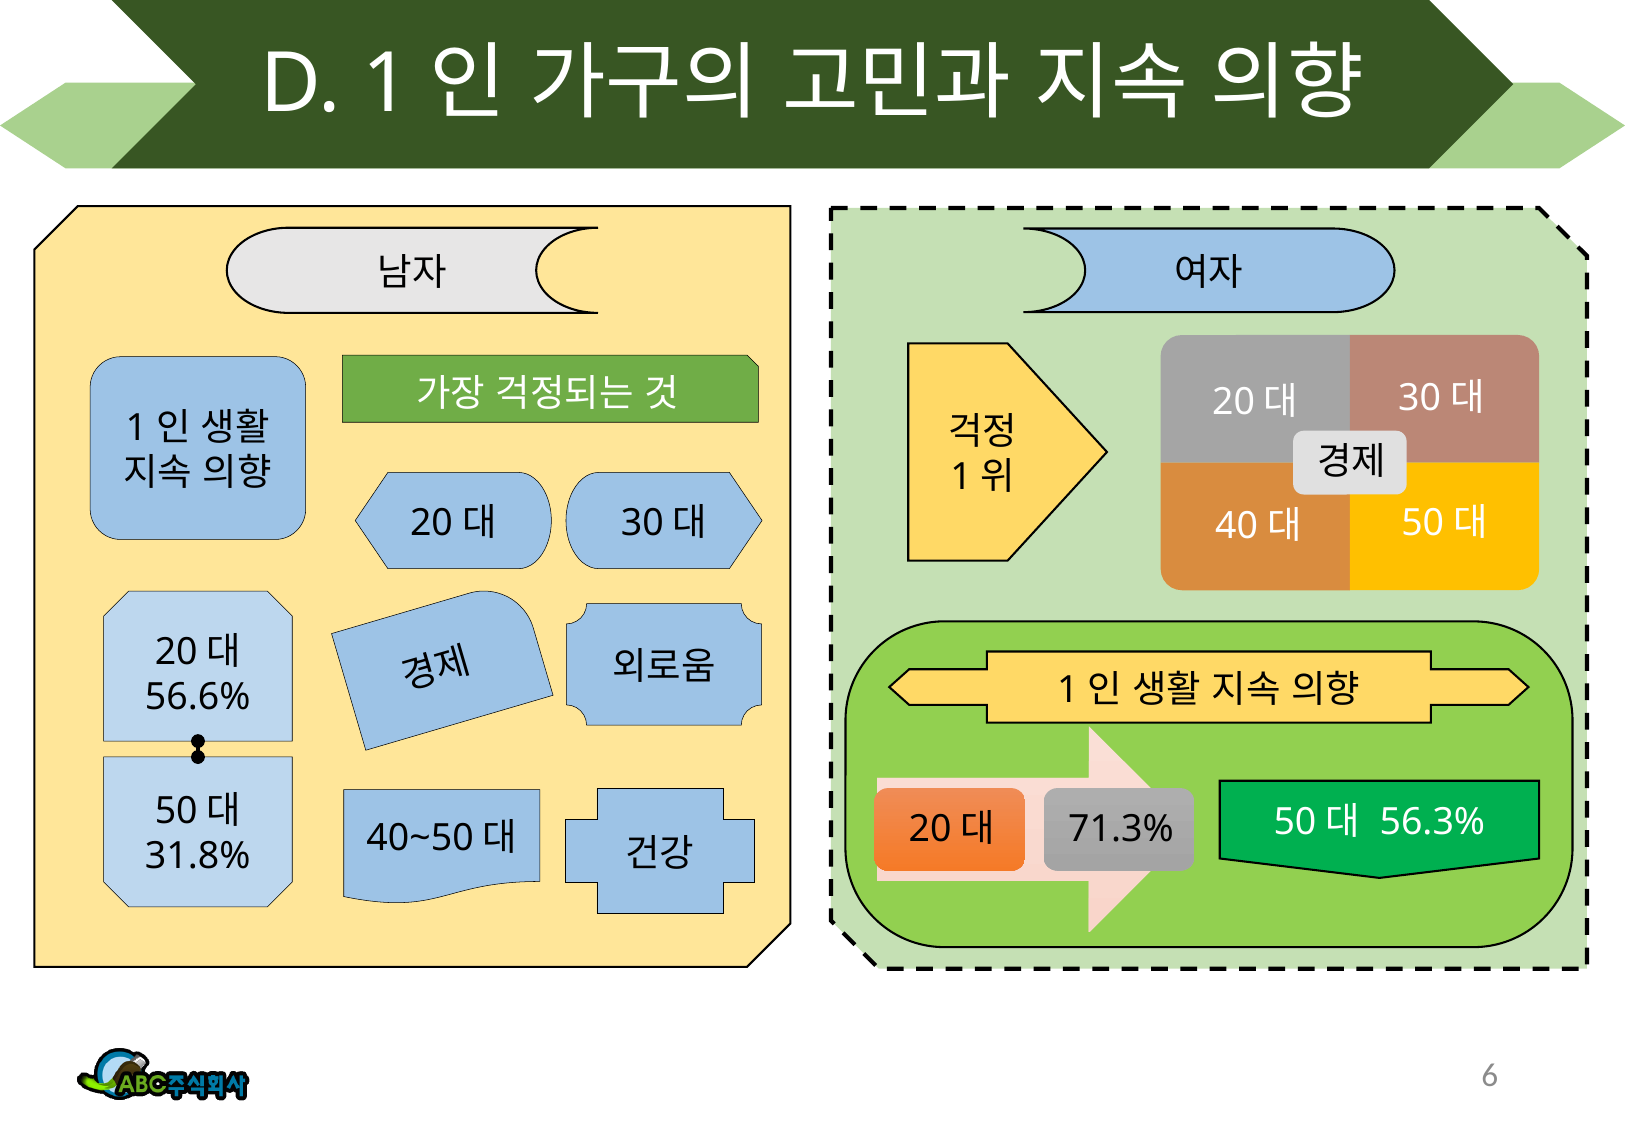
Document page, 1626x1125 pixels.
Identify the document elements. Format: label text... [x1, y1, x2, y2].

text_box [848, 726, 1220, 933]
text_box 걱정 1위 [907, 342, 1109, 562]
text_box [1160, 334, 1540, 591]
text_box [33, 205, 792, 968]
text_box 30대 [564, 471, 764, 570]
text_box 20대 56.6% [102, 590, 294, 743]
text_box 여자 [1023, 227, 1396, 314]
text_box 1인 생활 지속 의향 [887, 650, 1531, 724]
text_box 20대 [353, 471, 553, 570]
text_box 40~50대 [342, 788, 541, 904]
text_box 가장 걱정되는 것 [341, 354, 760, 424]
text_box 남자 [225, 226, 599, 314]
text_box [829, 206, 1588, 970]
slide_number 6 [1147, 1042, 1514, 1103]
title D. 1인 가구의 고민과 지속 의향 [0, 0, 1625, 169]
text_box [102, 755, 294, 909]
text_box 외로움 [565, 602, 763, 727]
picture [69, 1042, 254, 1104]
text_box 50대 31.8% [114, 778, 282, 884]
text_box [844, 620, 1574, 949]
text_box 50대 56.3% [1220, 779, 1541, 879]
text_box 경제 [330, 590, 555, 752]
text_box 1인 생활 지속 의향 [89, 355, 307, 541]
text_box 건강 [565, 787, 755, 915]
